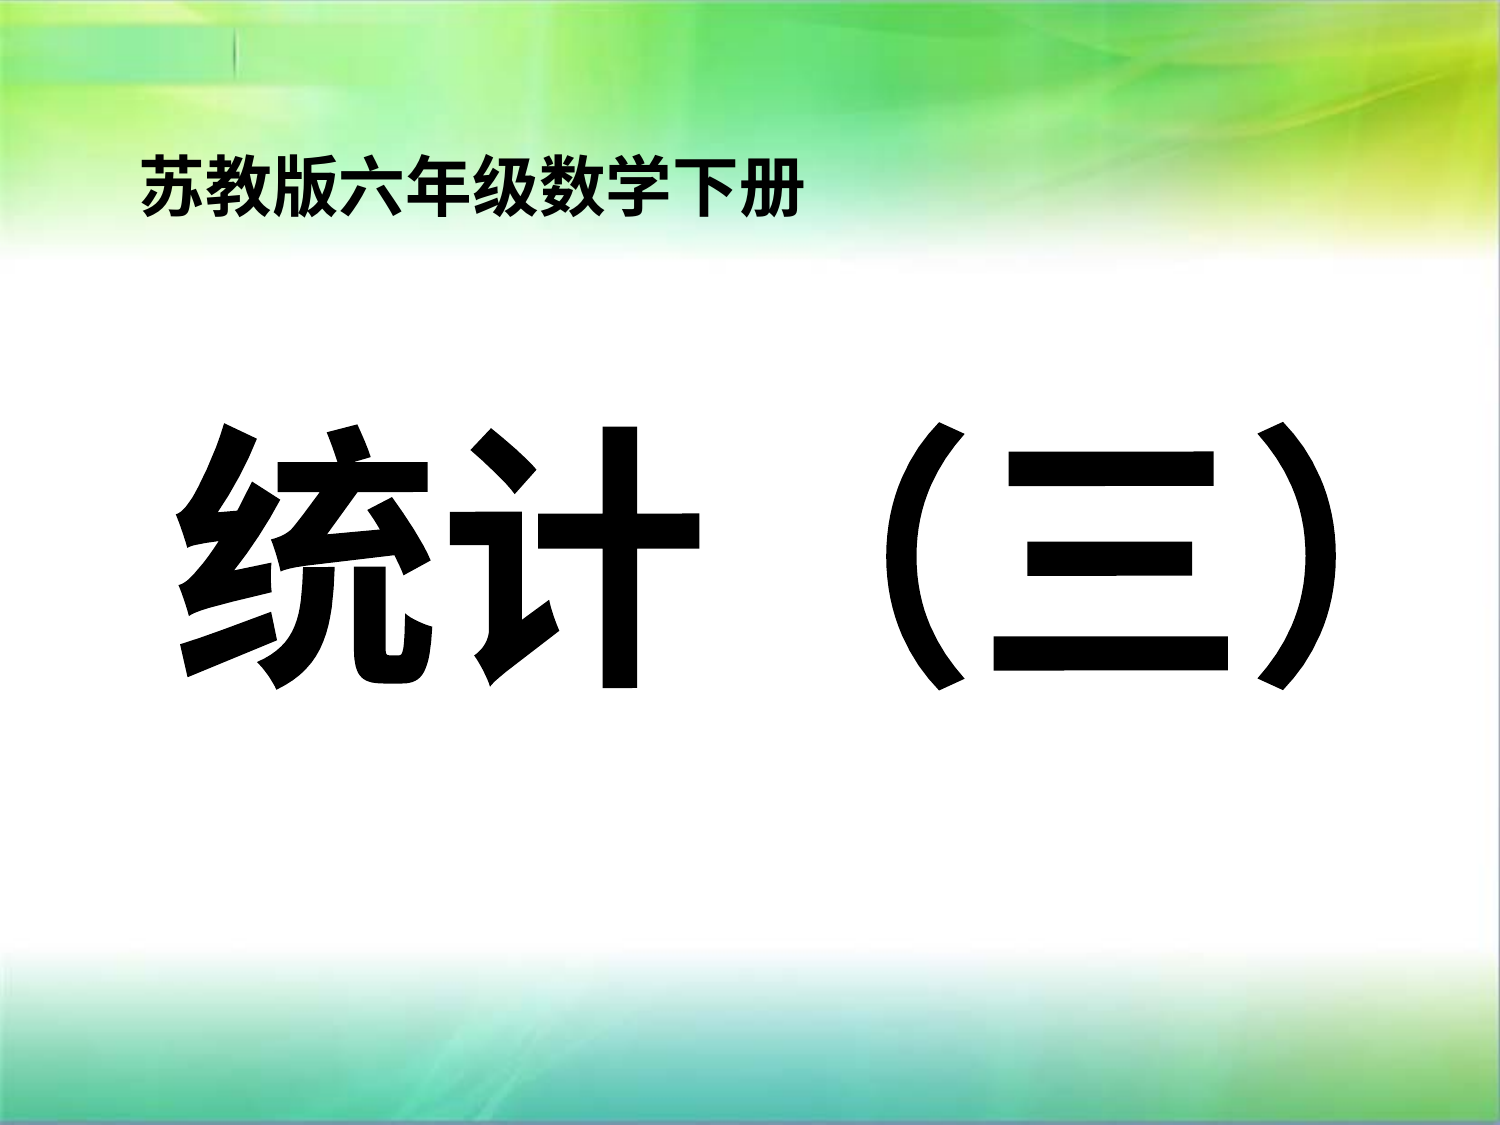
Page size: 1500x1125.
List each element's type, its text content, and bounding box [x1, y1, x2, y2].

text_box 苏教版六年级数学下册 [123, 137, 883, 232]
picture [0, 0, 1500, 1125]
